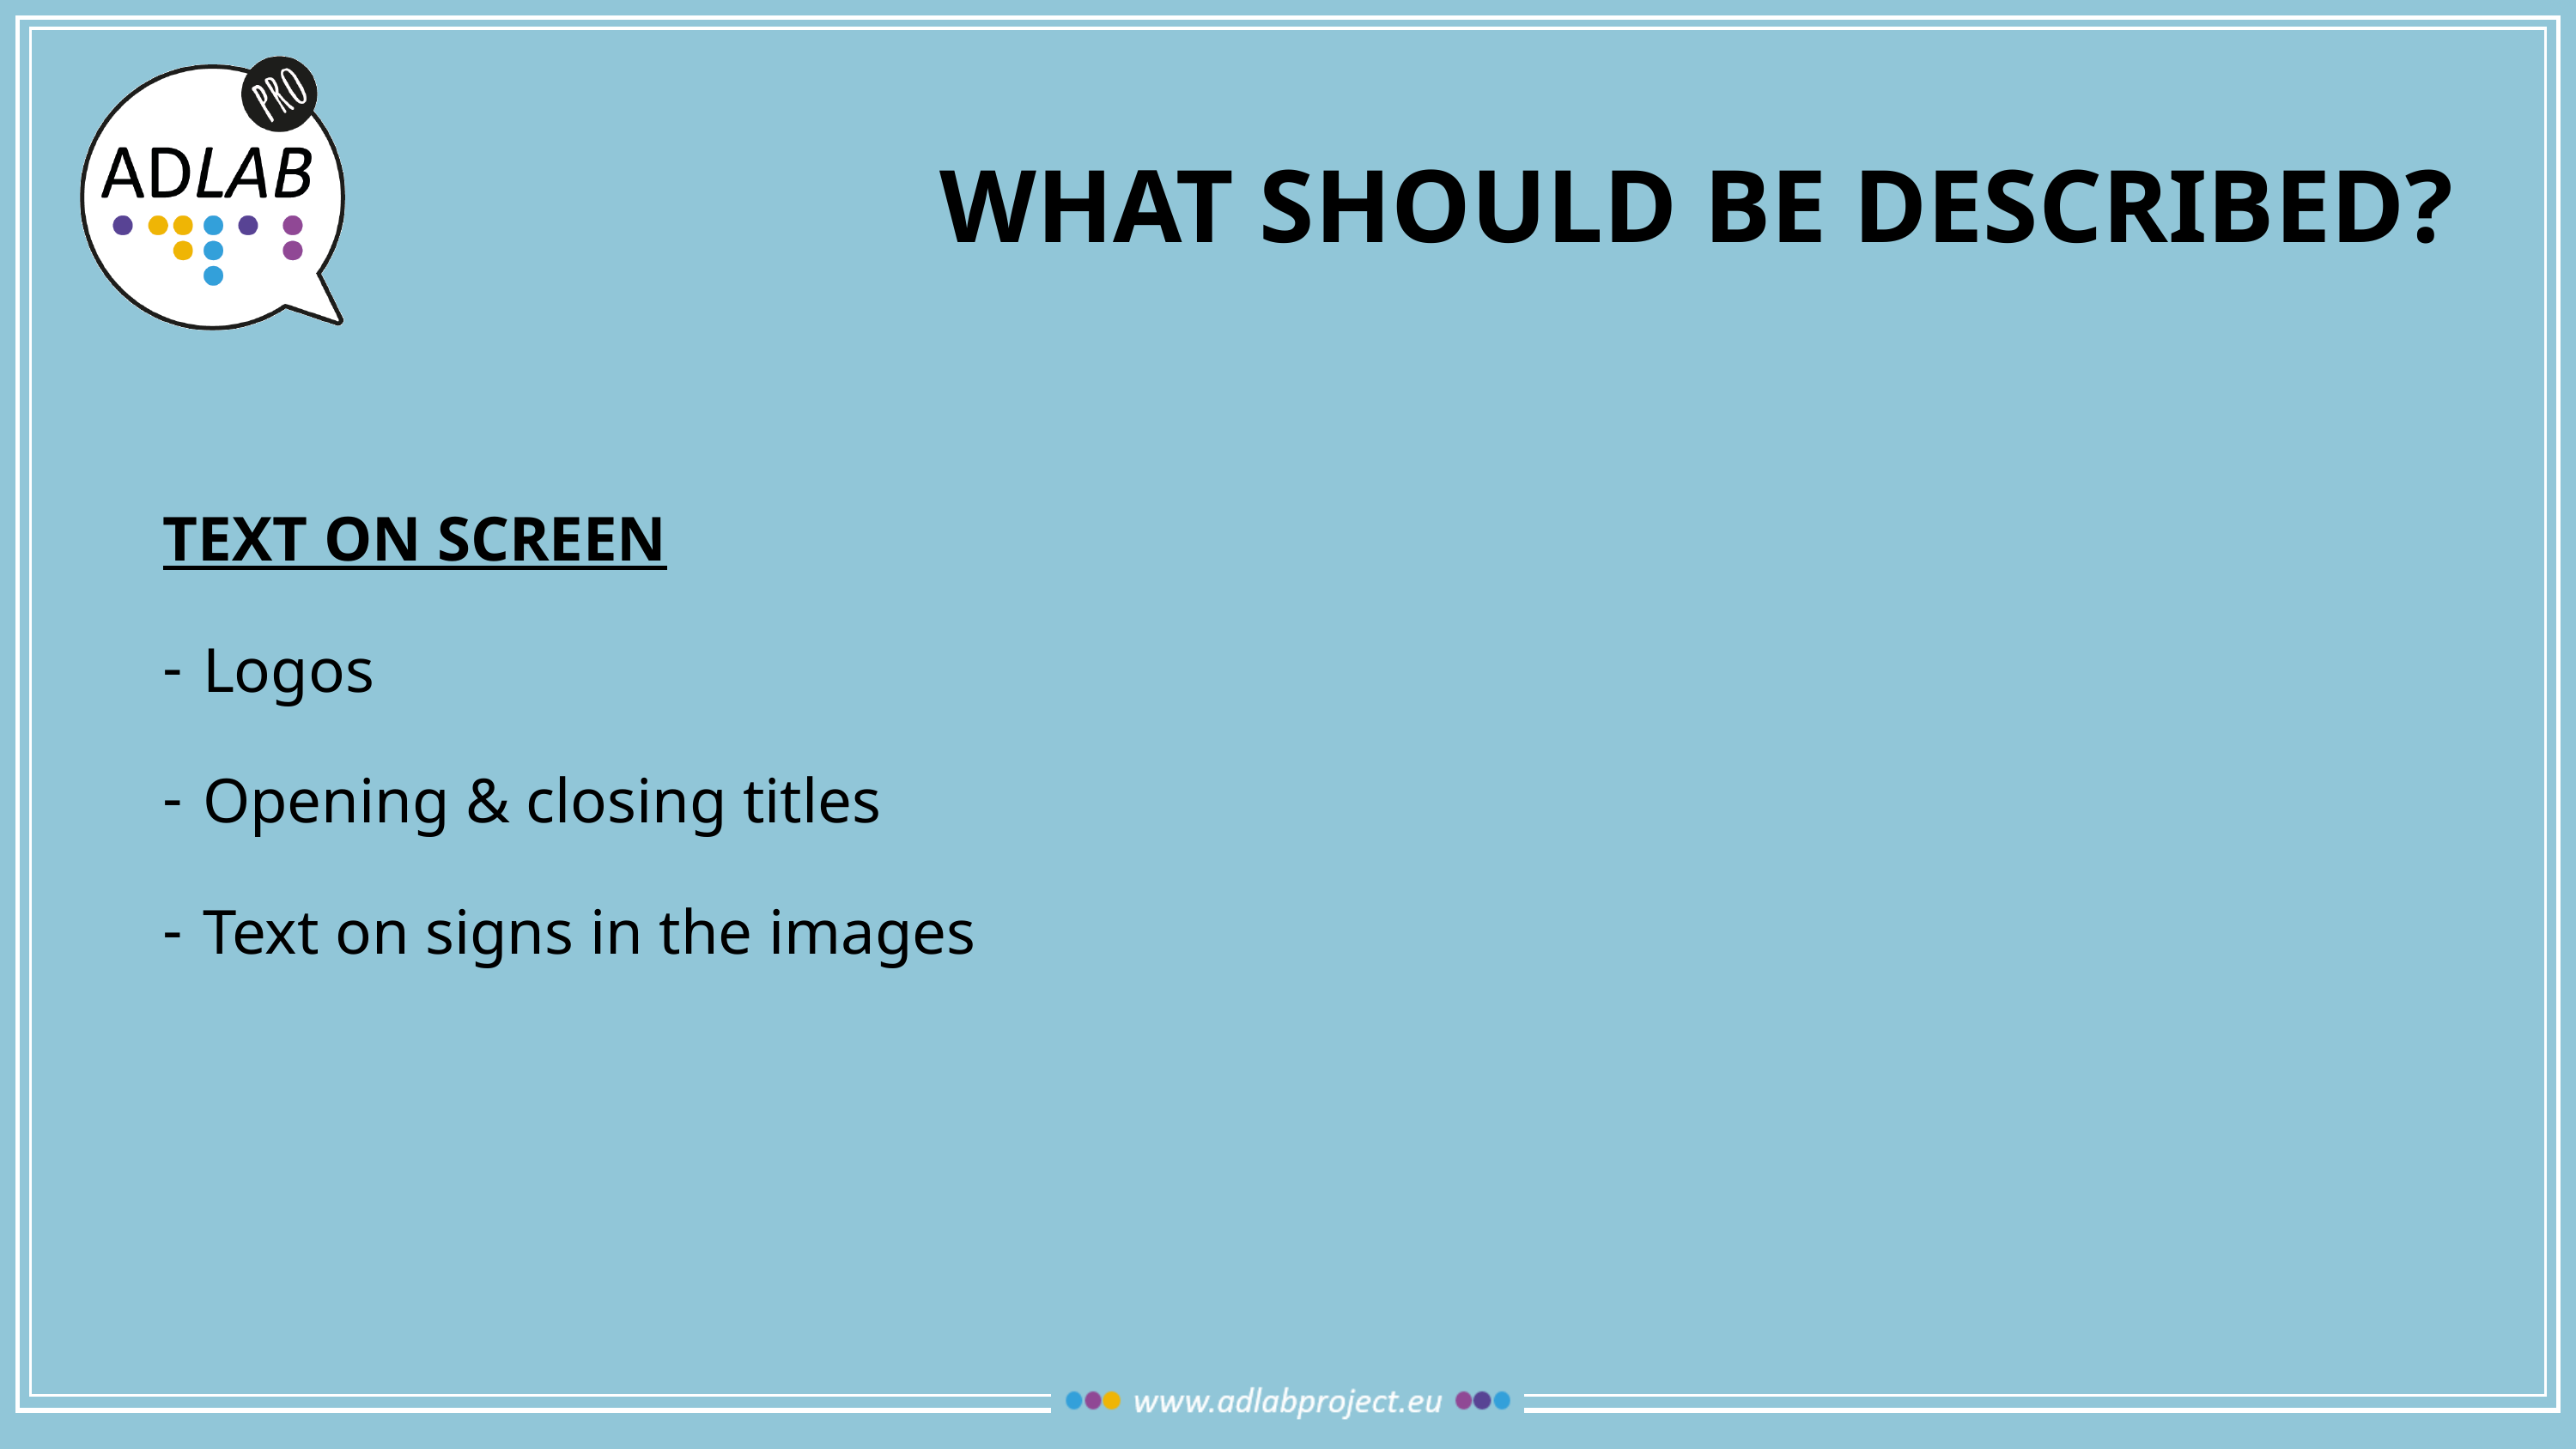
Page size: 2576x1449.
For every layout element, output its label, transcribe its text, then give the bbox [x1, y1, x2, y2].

picture [1051, 1378, 1524, 1429]
list TEXT ON SCREEN Logos Opening & closing titles Text on signs in the images [150, 457, 2467, 1212]
title WHAT SHOULD BE DESCRIBED? [384, 70, 2467, 351]
picture [72, 49, 353, 330]
